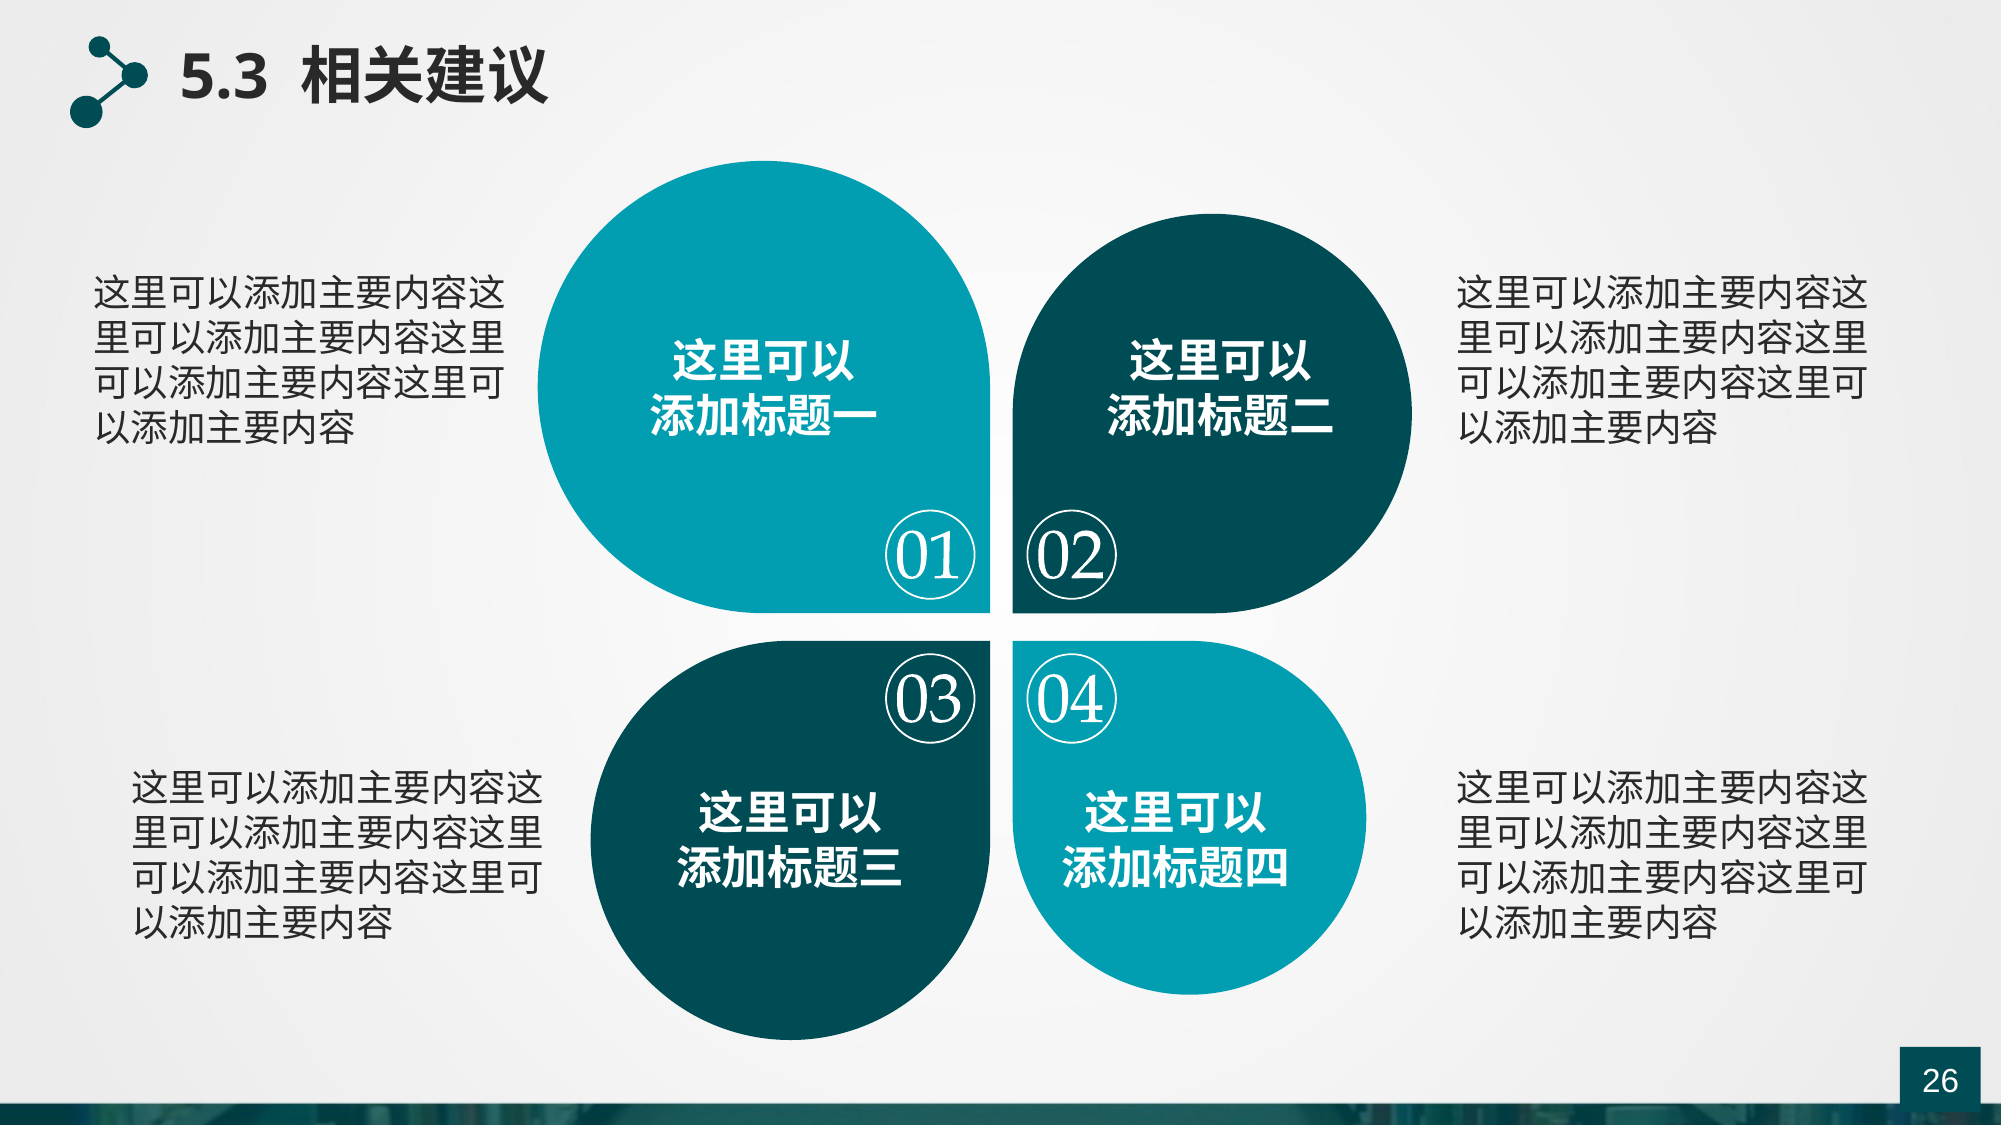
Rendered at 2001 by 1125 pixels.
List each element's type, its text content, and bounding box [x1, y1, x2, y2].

text_box [1012, 640, 1367, 995]
text_box 这里可以添加主要内容这里可以添加主要内容这里可以添加主要内容这里可以添加主要内容 [1441, 756, 1897, 951]
text_box [1026, 653, 1117, 744]
text_box [590, 640, 991, 1041]
text_box 这里可以 添加标题三 [647, 776, 934, 901]
text_box 这里可以添加主要内容这里可以添加主要内容这里可以添加主要内容这里可以添加主要内容 [1441, 261, 1897, 457]
text_box [537, 160, 991, 614]
text_box 这里可以 添加标题二 [1077, 323, 1364, 449]
picture [0, 0, 2001, 1125]
text_box 5.3 相关建议 [164, 28, 565, 119]
text_box [70, 36, 148, 129]
text_box 这里可以添加主要内容这里可以添加主要内容这里可以添加主要内容这里可以添加主要内容 [78, 261, 533, 457]
text_box [885, 509, 976, 600]
text_box [885, 653, 976, 744]
text_box [1012, 213, 1412, 614]
text_box 这里可以 添加标题一 [620, 323, 908, 449]
text_box 这里可以添加主要内容这里可以添加主要内容这里可以添加主要内容这里可以添加主要内容 [116, 756, 571, 951]
text_box [1026, 509, 1117, 600]
text_box 这里可以 添加标题四 [1032, 776, 1319, 901]
